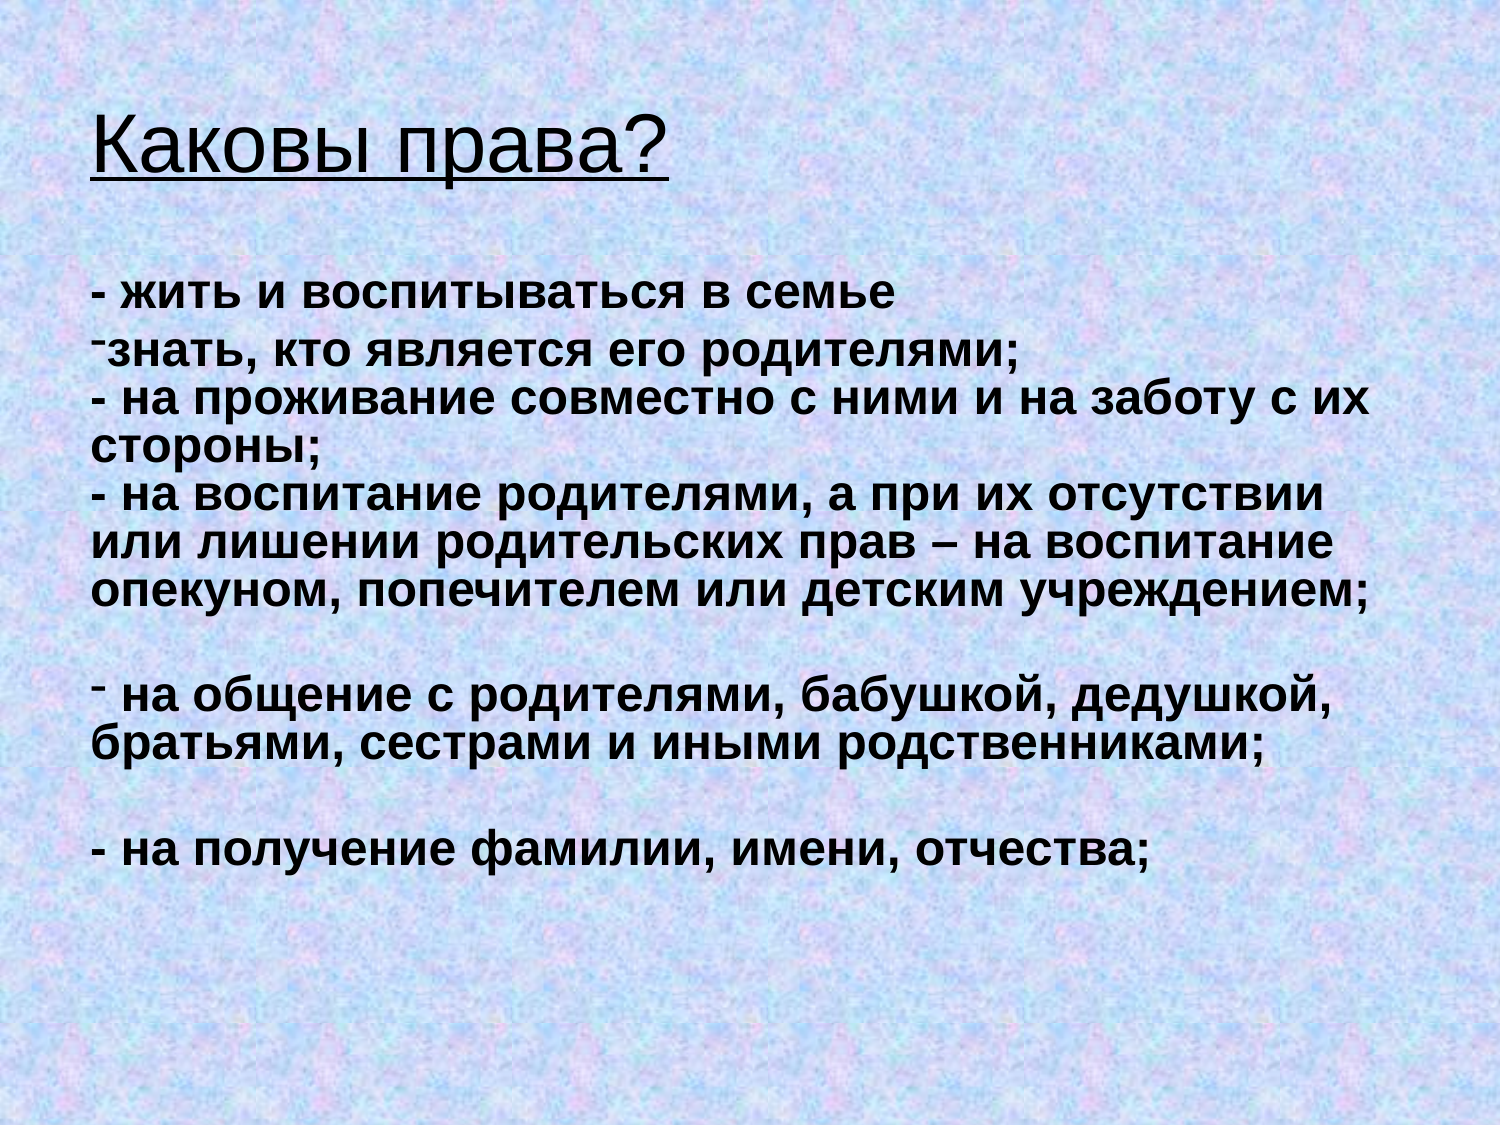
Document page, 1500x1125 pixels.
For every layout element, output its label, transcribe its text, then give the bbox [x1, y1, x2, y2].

picture [0, 0, 1500, 1125]
list - жить и воспитываться в семье знать, кто является его родителями; - на проживание совместно с ними и на заботу с их стороны; - на воспитание родителями, а при их отсутствии или лишении родительских прав – на воспитание опекуном, попечителем или детским учреждением; на общение с родителями, бабушкой, дедушкой, братьями, сестрами и иными родственниками; - на получение фамилии, имени, отчества; [74, 262, 1426, 1125]
title Каковы права? [74, 44, 1426, 233]
